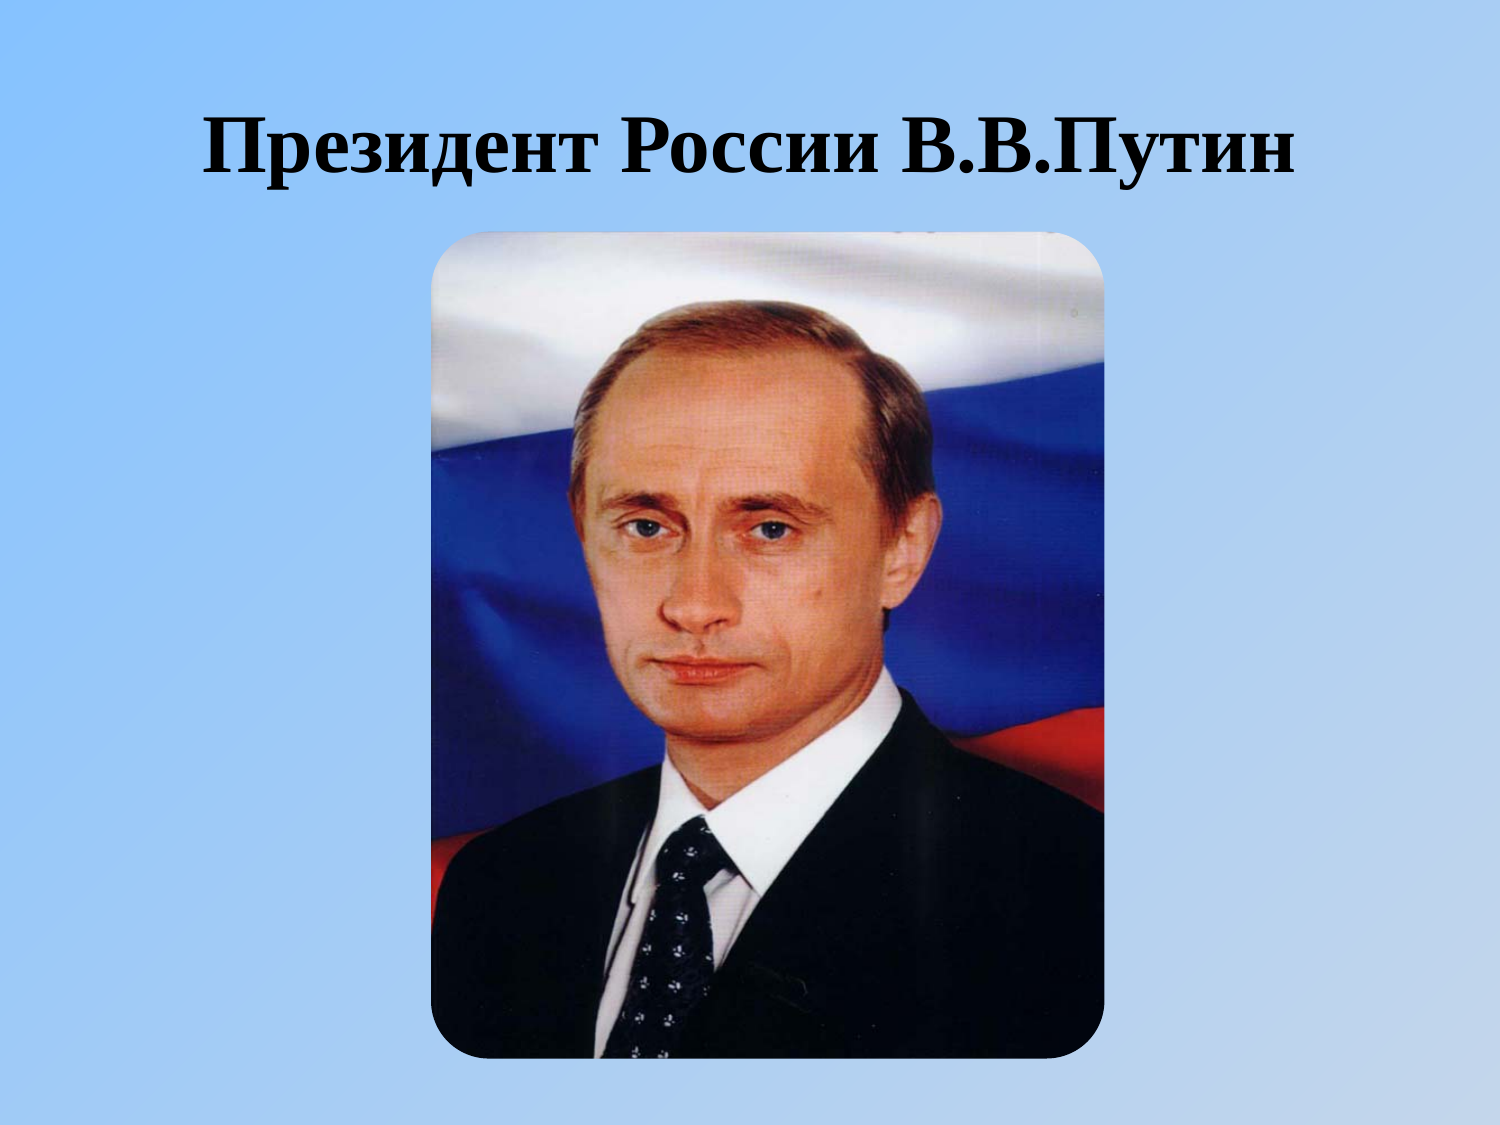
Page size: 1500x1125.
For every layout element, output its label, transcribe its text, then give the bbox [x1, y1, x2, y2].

title Президент России В.В.Путин [74, 44, 1426, 233]
picture [430, 231, 1105, 1059]
